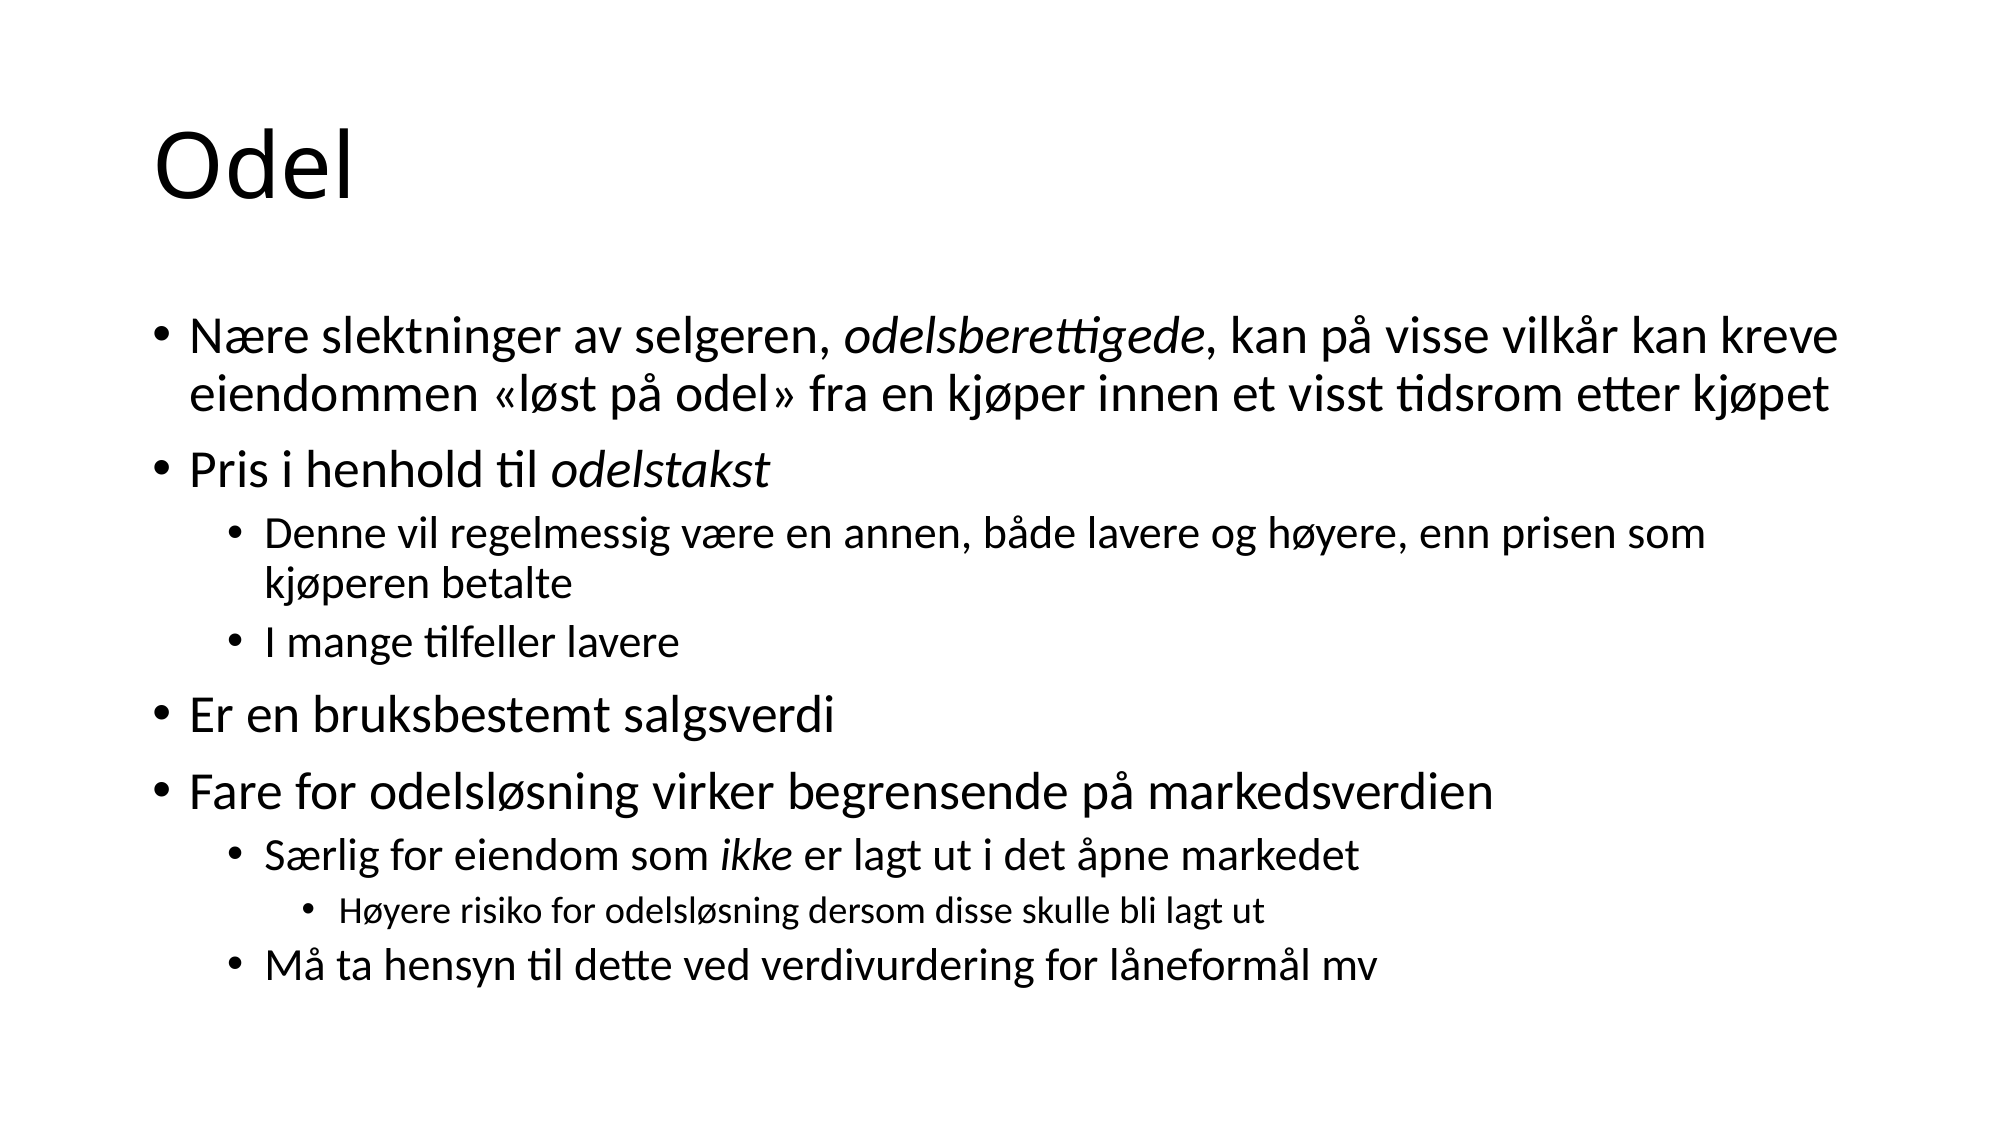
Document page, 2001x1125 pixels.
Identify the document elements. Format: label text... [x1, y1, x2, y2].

title Odel [137, 59, 1863, 278]
list Nære slektninger av selgeren, odelsberettigede, kan på visse vilkår kan kreve eiendommen «løst på odel» fra en kjøper innen et visst tidsrom etter kjøpet Pris i henhold til odelstakst Denne vil regelmessig være en annen, både lavere og høyere, enn prisen som kjøperen betalte I mange tilfeller lavere Er en bruksbestemt salgsverdi Fare for odelsløsning virker begrensende på markedsverdien Særlig for eiendom som ikke er lagt ut i det åpne markedet Høyere risiko for odelsløsning dersom disse skulle bli lagt ut Må ta hensyn til dette ved verdivurdering for låneformål mv [137, 299, 1863, 1014]
